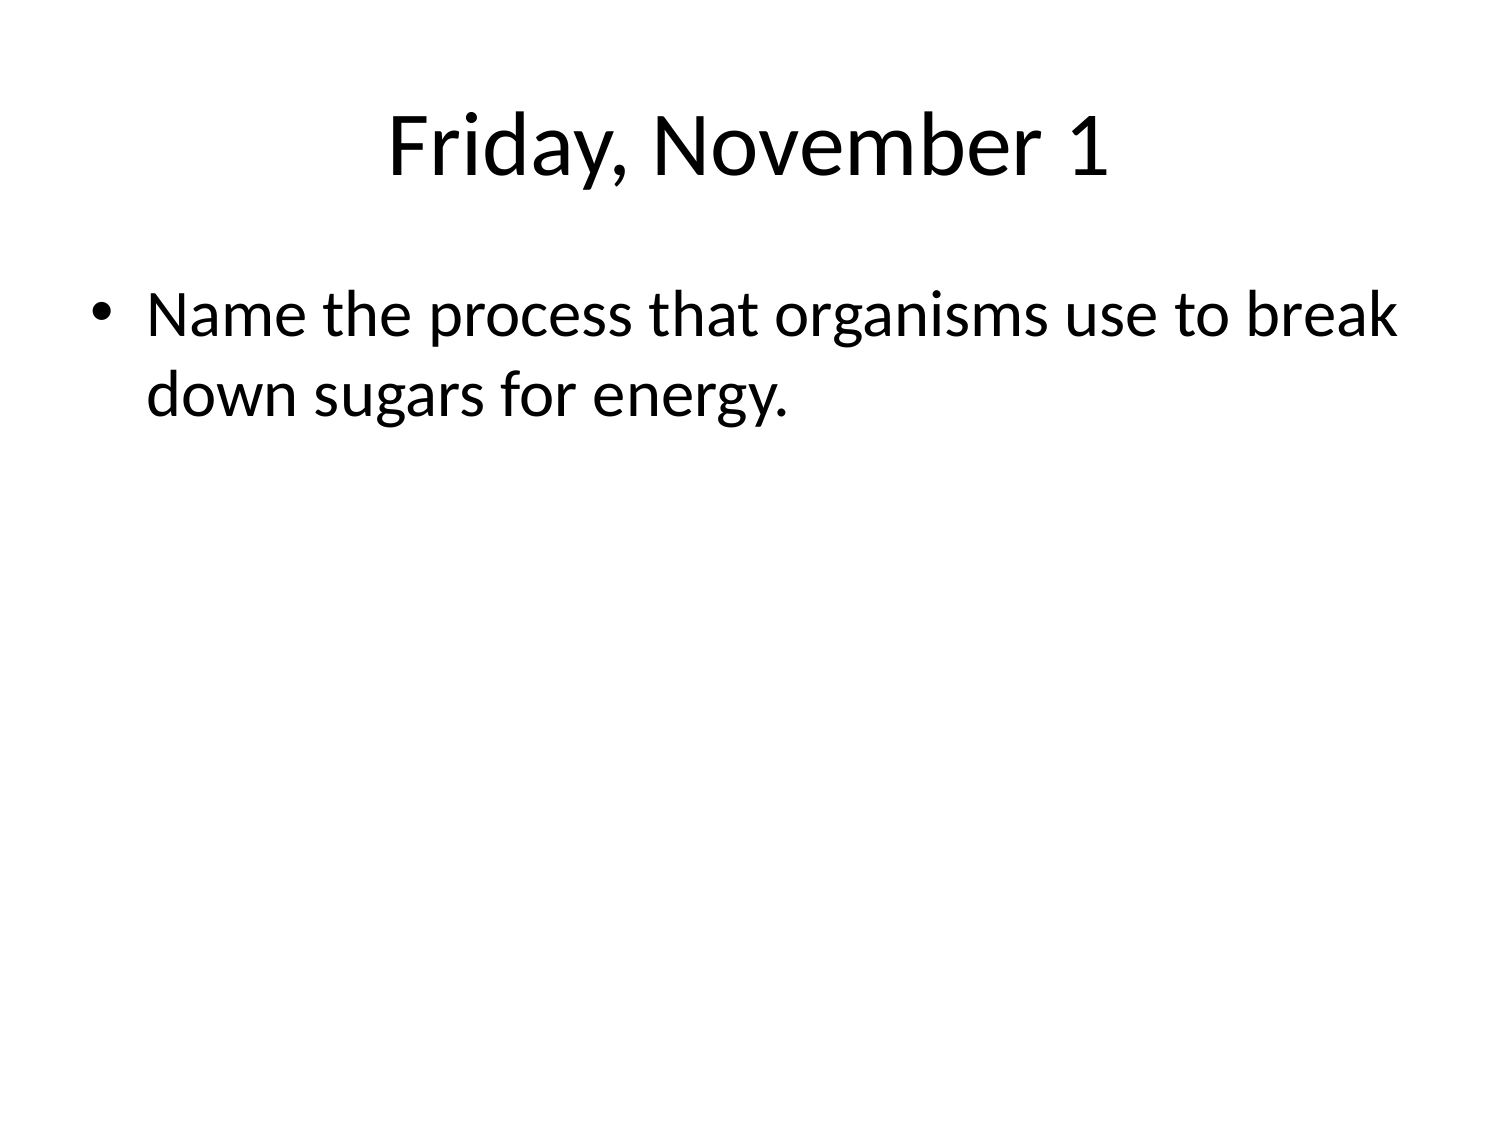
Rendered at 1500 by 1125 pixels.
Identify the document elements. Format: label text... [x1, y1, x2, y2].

title Friday, November 1 [75, 45, 1425, 233]
list Name the process that organisms use to break down sugars for energy. [75, 262, 1425, 1005]
